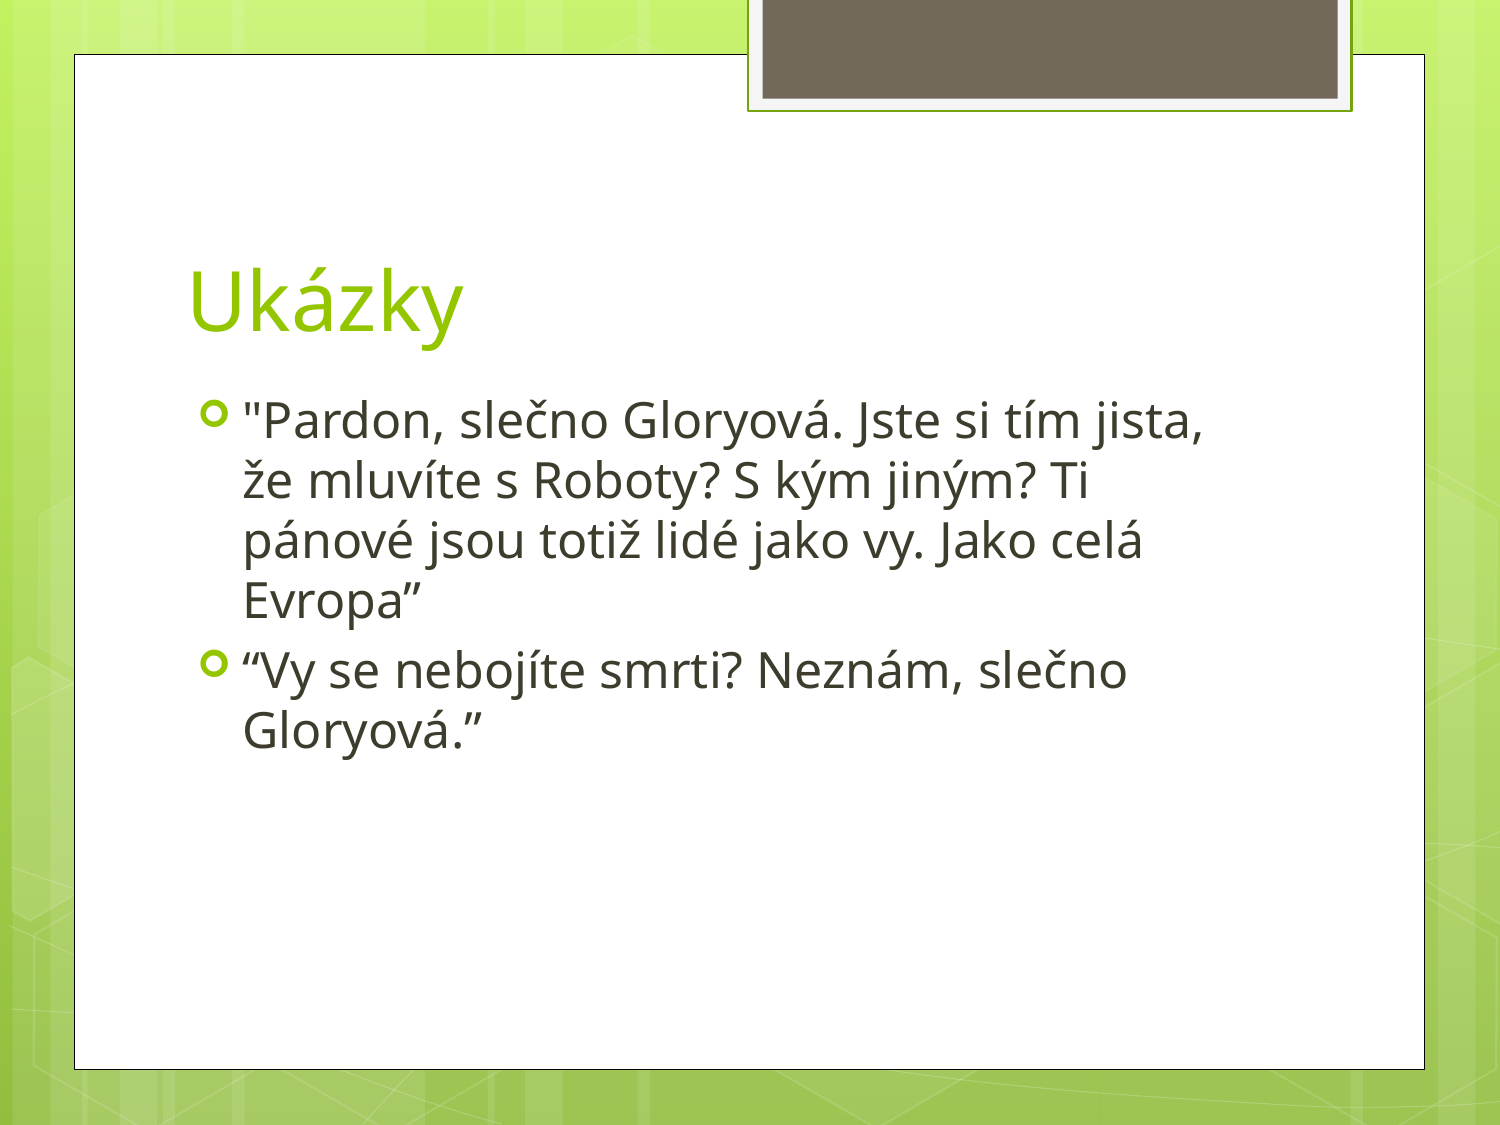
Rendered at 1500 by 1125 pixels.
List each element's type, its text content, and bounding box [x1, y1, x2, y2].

list "Pardon, slečno Gloryová. Jste si tím jista, že mluvíte s Roboty? S kým jiným? Ti pánové jsou totiž lidé jako vy. Jako celá Evropa” “Vy se nebojíte smrti? Neznám, slečno Gloryová.” [171, 381, 1283, 957]
title Ukázky [171, 168, 1324, 357]
